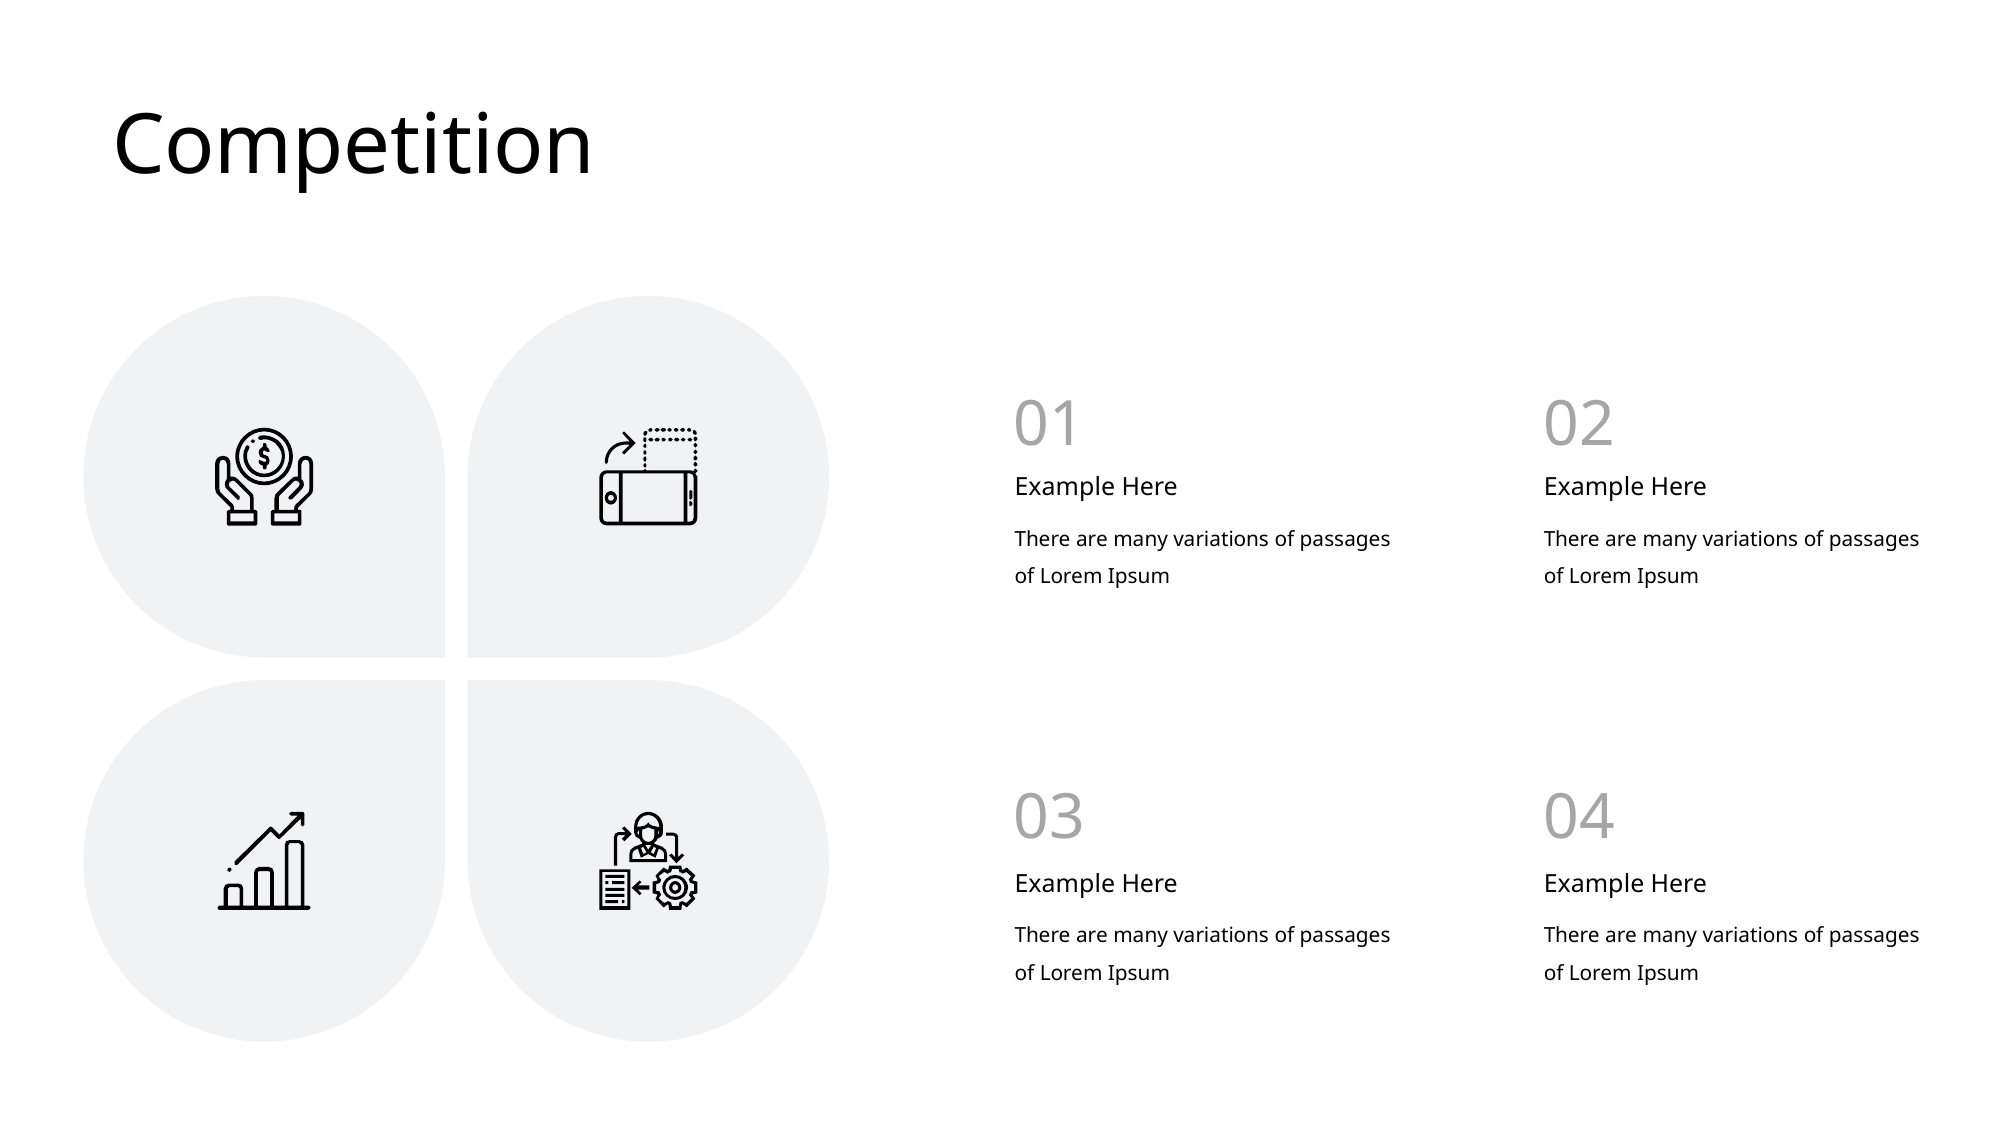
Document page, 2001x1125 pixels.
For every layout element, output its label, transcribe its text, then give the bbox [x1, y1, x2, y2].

text_box [82, 294, 447, 659]
text_box [466, 294, 831, 659]
text_box 04 [1529, 769, 1660, 859]
text_box [654, 428, 679, 432]
text_box There are many variations of passages of Lorem Ipsum [999, 902, 1420, 992]
text_box [668, 437, 686, 442]
text_box [215, 455, 258, 526]
text_box 03 [999, 769, 1130, 859]
text_box 02 [1529, 375, 1660, 466]
text_box Example Here [999, 463, 1353, 505]
text_box [643, 428, 653, 436]
text_box [599, 468, 698, 526]
text_box [687, 436, 698, 448]
text_box [82, 679, 446, 1043]
text_box [666, 832, 685, 864]
text_box [613, 826, 632, 866]
text_box [629, 811, 668, 863]
text_box [643, 437, 647, 449]
text_box There are many variations of passages of Lorem Ipsum [1529, 505, 1949, 596]
text_box [652, 865, 698, 910]
text_box [693, 449, 698, 467]
text_box [235, 427, 293, 486]
text_box [234, 811, 305, 866]
text_box [648, 437, 660, 442]
text_box [643, 456, 647, 468]
text_box [217, 840, 311, 910]
text_box 01 [999, 375, 1102, 466]
text_box [686, 428, 697, 435]
text_box [599, 869, 650, 910]
text_box [604, 431, 636, 465]
text_box There are many variations of passages of Lorem Ipsum [999, 505, 1420, 596]
text_box [466, 679, 831, 1043]
text_box Example Here [999, 859, 1353, 902]
text_box Example Here [1529, 859, 1882, 902]
text_box Example Here [1529, 463, 1882, 505]
text_box Competition [97, 83, 1268, 199]
text_box [270, 455, 314, 526]
text_box There are many variations of passages of Lorem Ipsum [1529, 902, 1949, 992]
